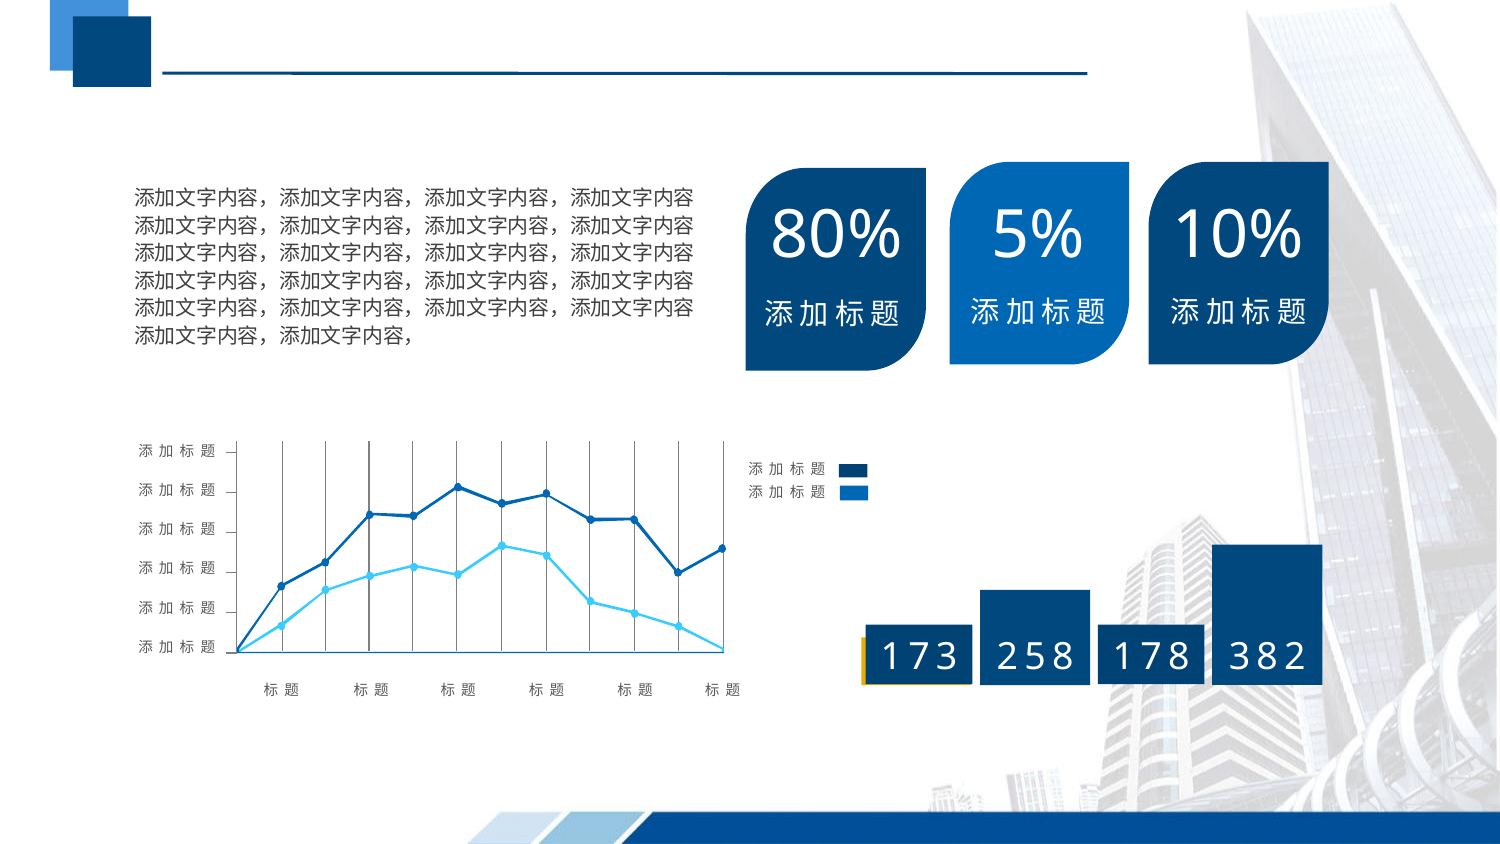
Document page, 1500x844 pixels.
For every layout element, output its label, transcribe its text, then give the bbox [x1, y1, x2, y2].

text_box 添加标题 [764, 452, 840, 476]
text_box [840, 464, 868, 478]
text_box 178 [1098, 624, 1204, 685]
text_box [742, 167, 927, 371]
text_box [948, 161, 1130, 365]
text_box 添加标题 [764, 476, 840, 509]
text_box 添加文字内容，添加文字内容，添加文字内容，添加文字内容添加文字内容，添加文字内容，添加文字内容，添加文字内容添加文字内容，添加文字内容，添加文字内容，添加文字内容添加文字内容，添加文字内容，添加文字内容，添加文字内容添加文字内容，添加文字内容，添加文字内容，添加文字内容添加文字内容，添加文字内容， [119, 175, 725, 355]
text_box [861, 624, 972, 686]
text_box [1209, 544, 1326, 686]
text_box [977, 589, 1094, 686]
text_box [119, 434, 759, 707]
text_box [840, 485, 869, 501]
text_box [1148, 161, 1329, 365]
picture [0, 0, 1500, 844]
